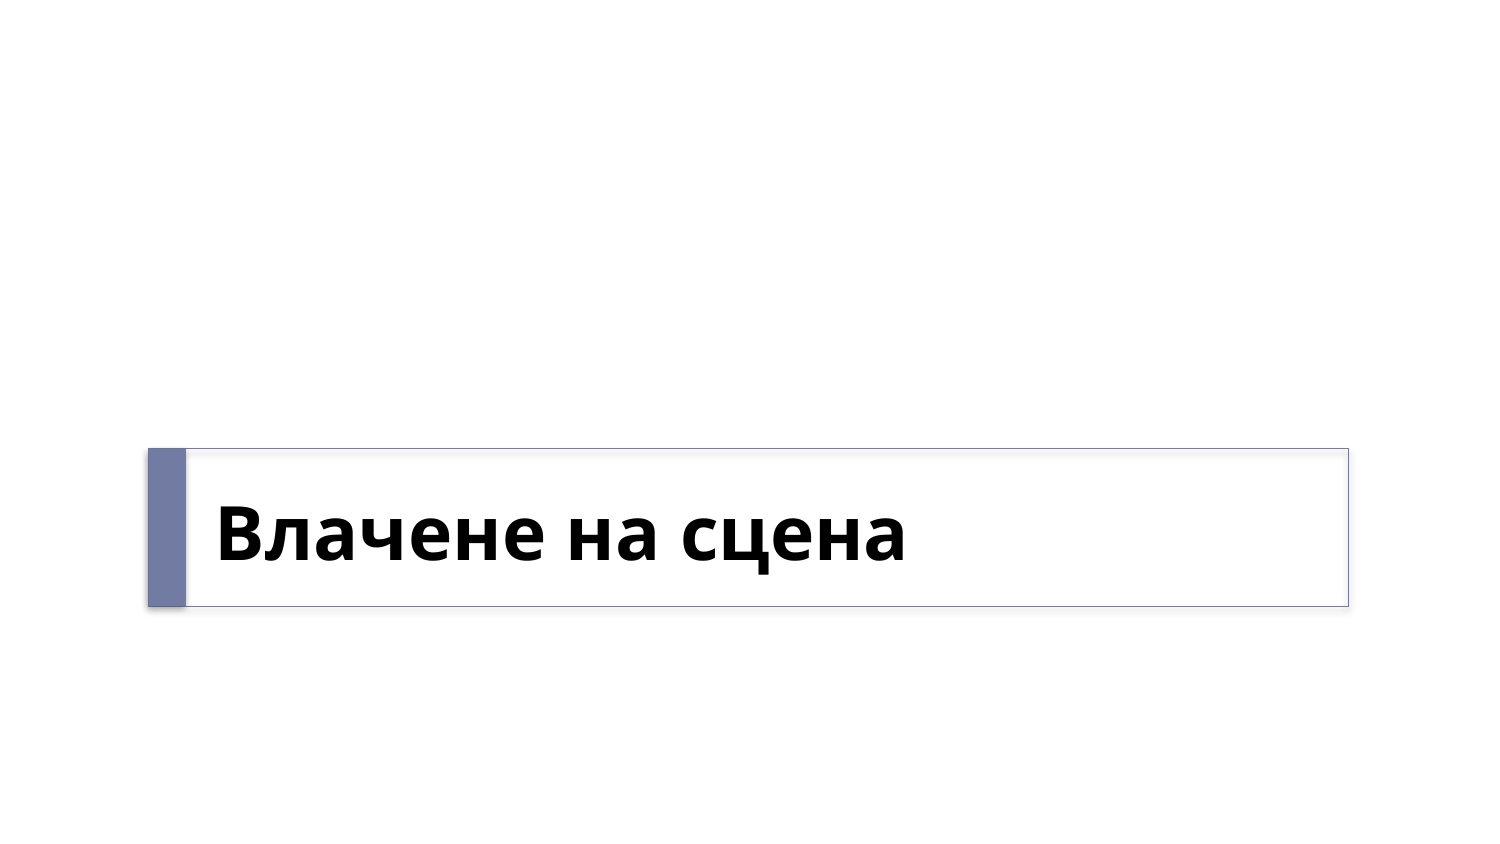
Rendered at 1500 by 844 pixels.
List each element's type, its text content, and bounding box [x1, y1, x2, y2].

title Влачене на сцена [200, 478, 1325, 600]
